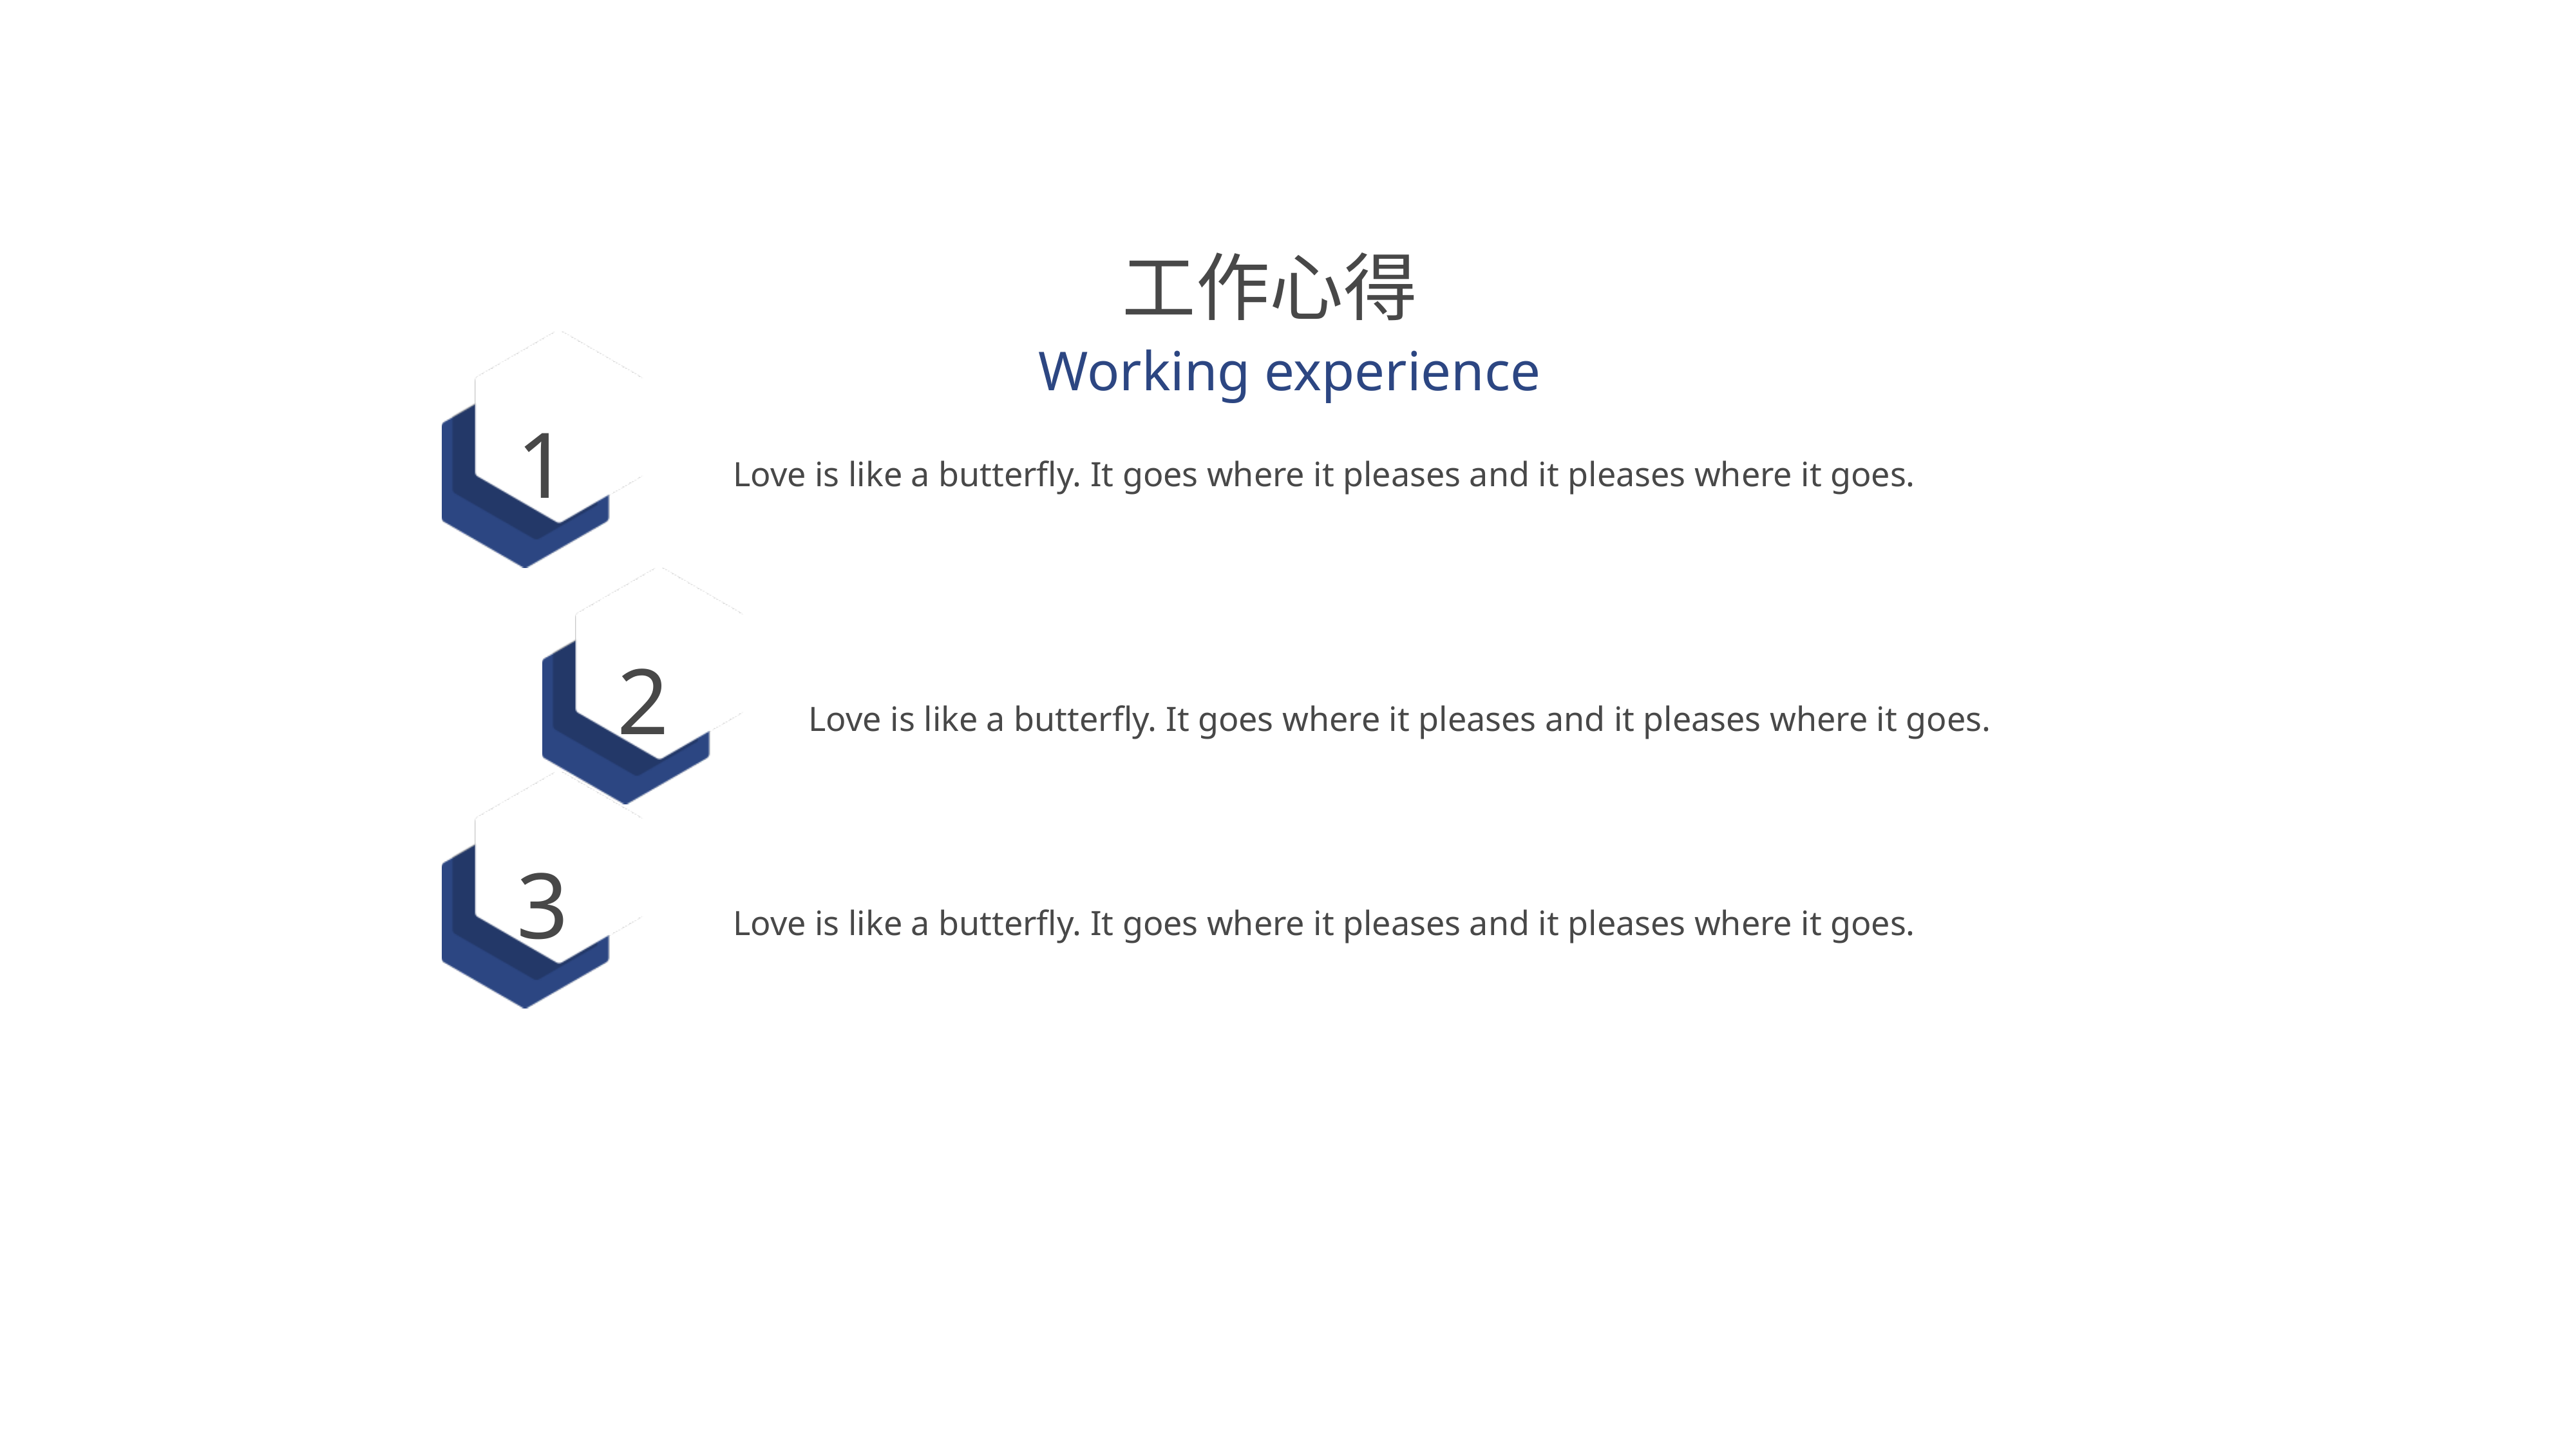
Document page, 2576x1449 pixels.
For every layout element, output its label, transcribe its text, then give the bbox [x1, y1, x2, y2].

title Working experience [1023, 342, 1557, 455]
title Love is like a butterfly. It goes where it pleases and it pleases where it goes. [724, 456, 1935, 500]
title Love is like a butterfly. It goes where it pleases and it pleases where it goes. [799, 701, 2010, 746]
title 工作心得 [1023, 248, 1517, 342]
title Love is like a butterfly. It goes where it pleases and it pleases where it goes. [724, 905, 1935, 950]
picture [442, 330, 744, 1009]
